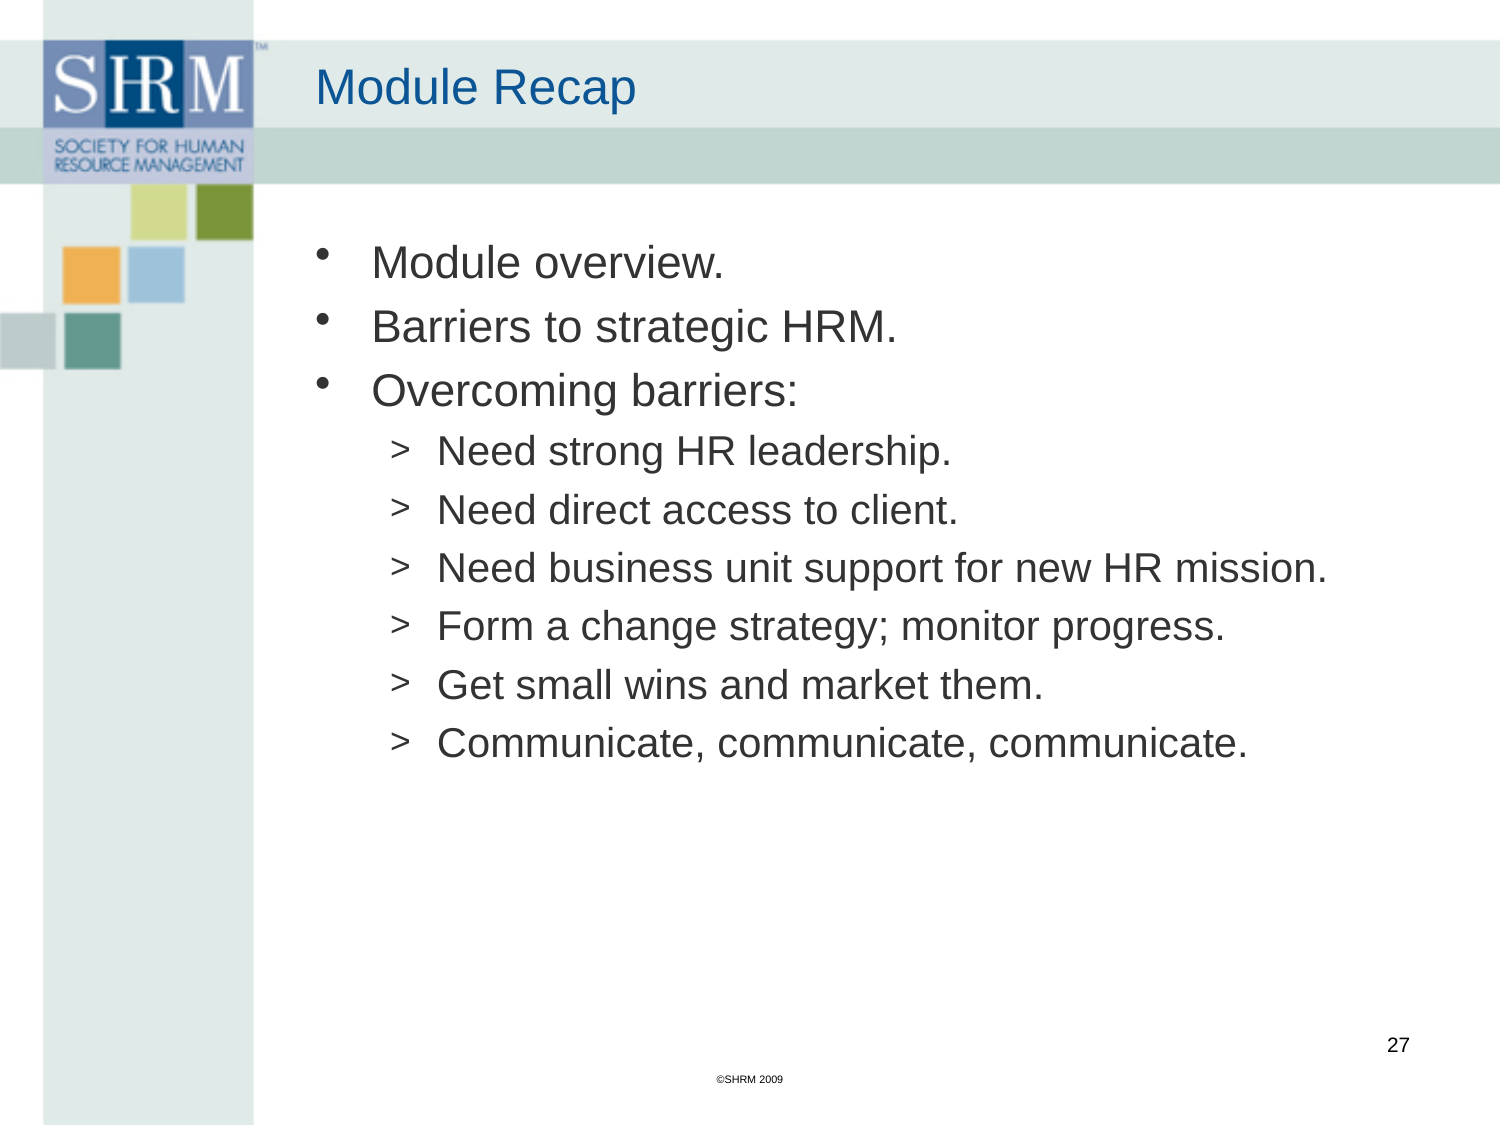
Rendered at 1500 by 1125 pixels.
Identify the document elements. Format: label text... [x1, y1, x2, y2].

slide_number 27 [1074, 1024, 1426, 1103]
list Module overview. Barriers to strategic HRM. Overcoming barriers: Need strong HR leadership. Need direct access to client. Need business unit support for new HR mission. Form a change strategy; monitor progress. Get small wins and market them. Communicate, communicate, communicate. [299, 224, 1426, 1006]
footer ©SHRM 2009 [512, 1062, 988, 1103]
picture [0, 0, 1500, 1125]
title Module Recap [299, 44, 1426, 126]
